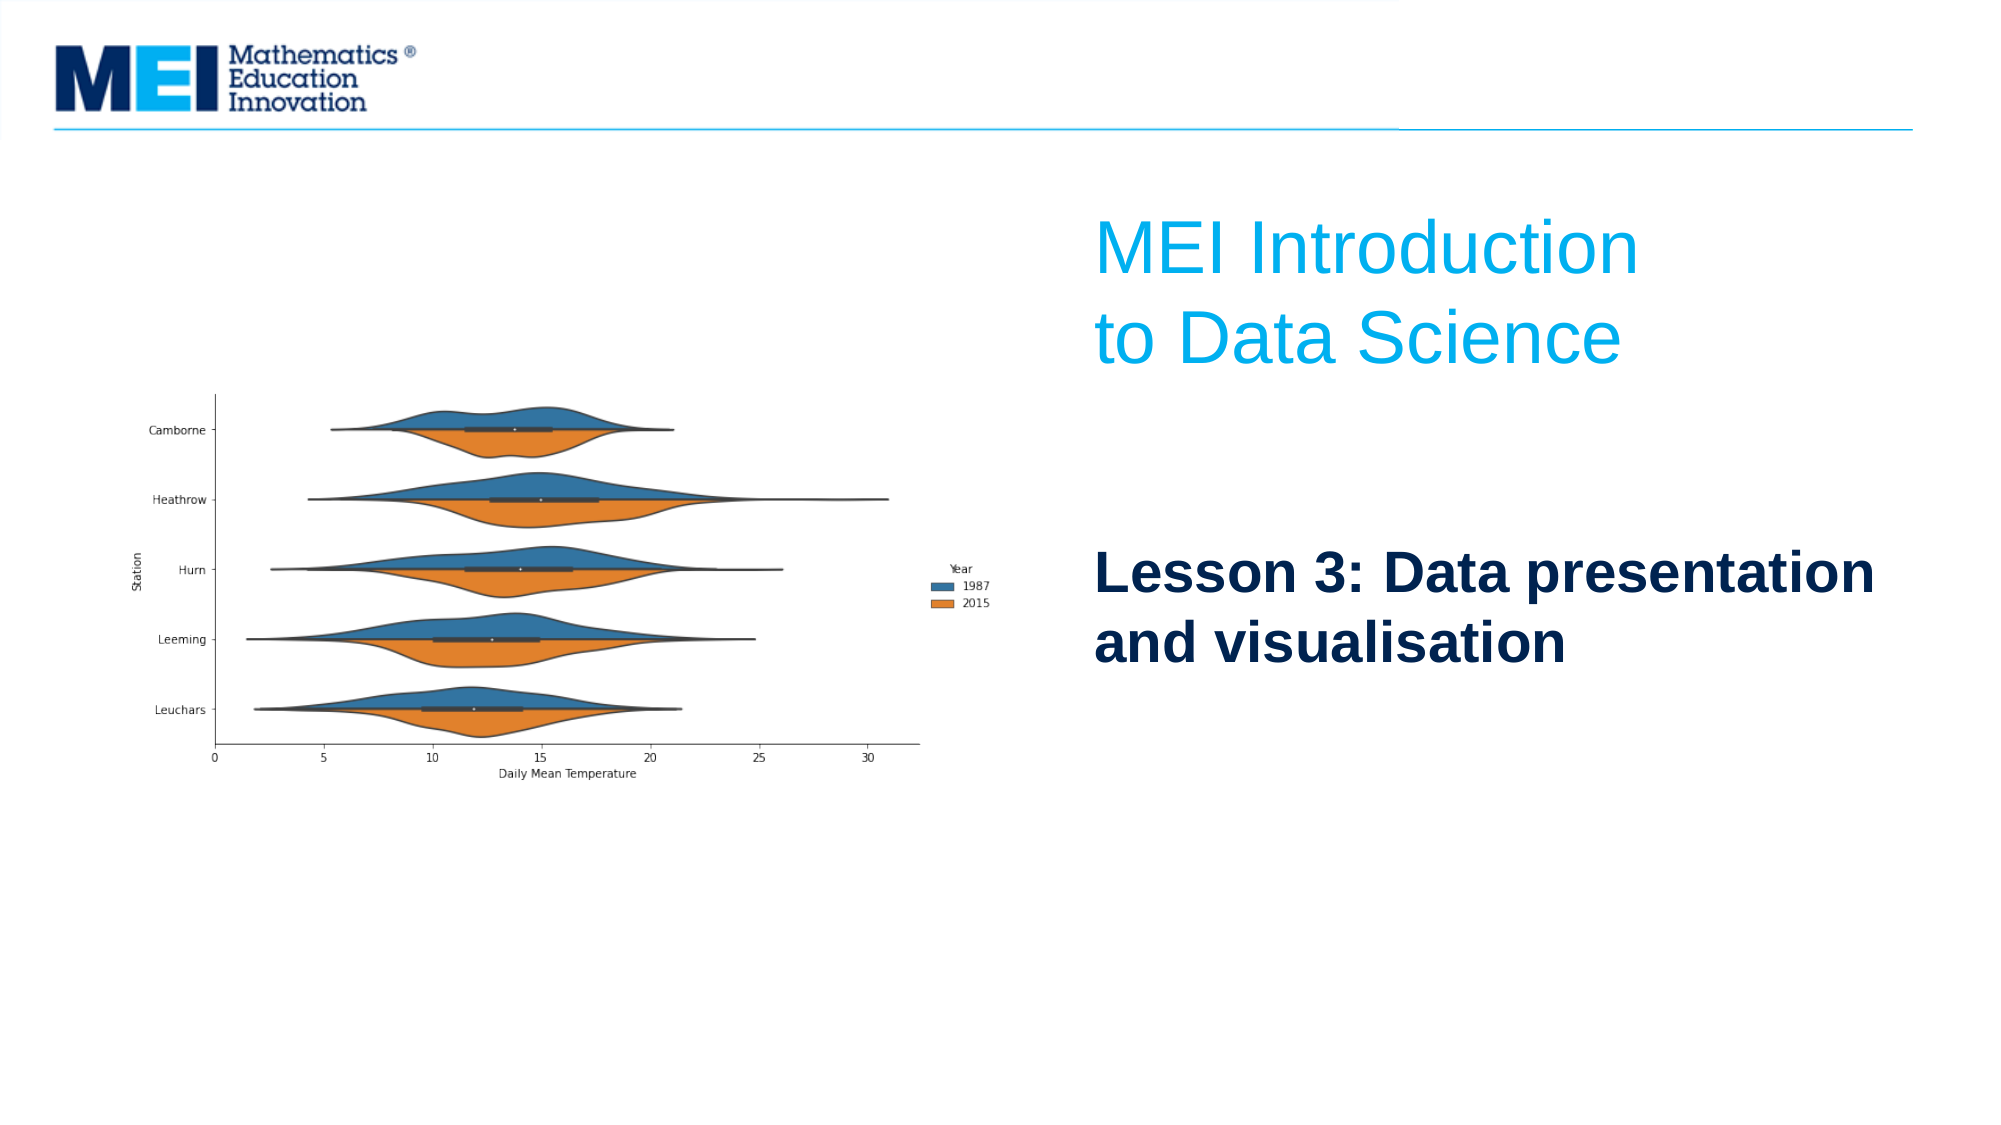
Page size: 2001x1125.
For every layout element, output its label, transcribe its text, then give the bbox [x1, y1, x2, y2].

picture [123, 387, 1001, 788]
picture [0, 0, 2000, 140]
title MEI Introduction to Data Science [1079, 190, 1677, 388]
list Lesson 3: Data presentation and visualisation [1079, 527, 1981, 965]
